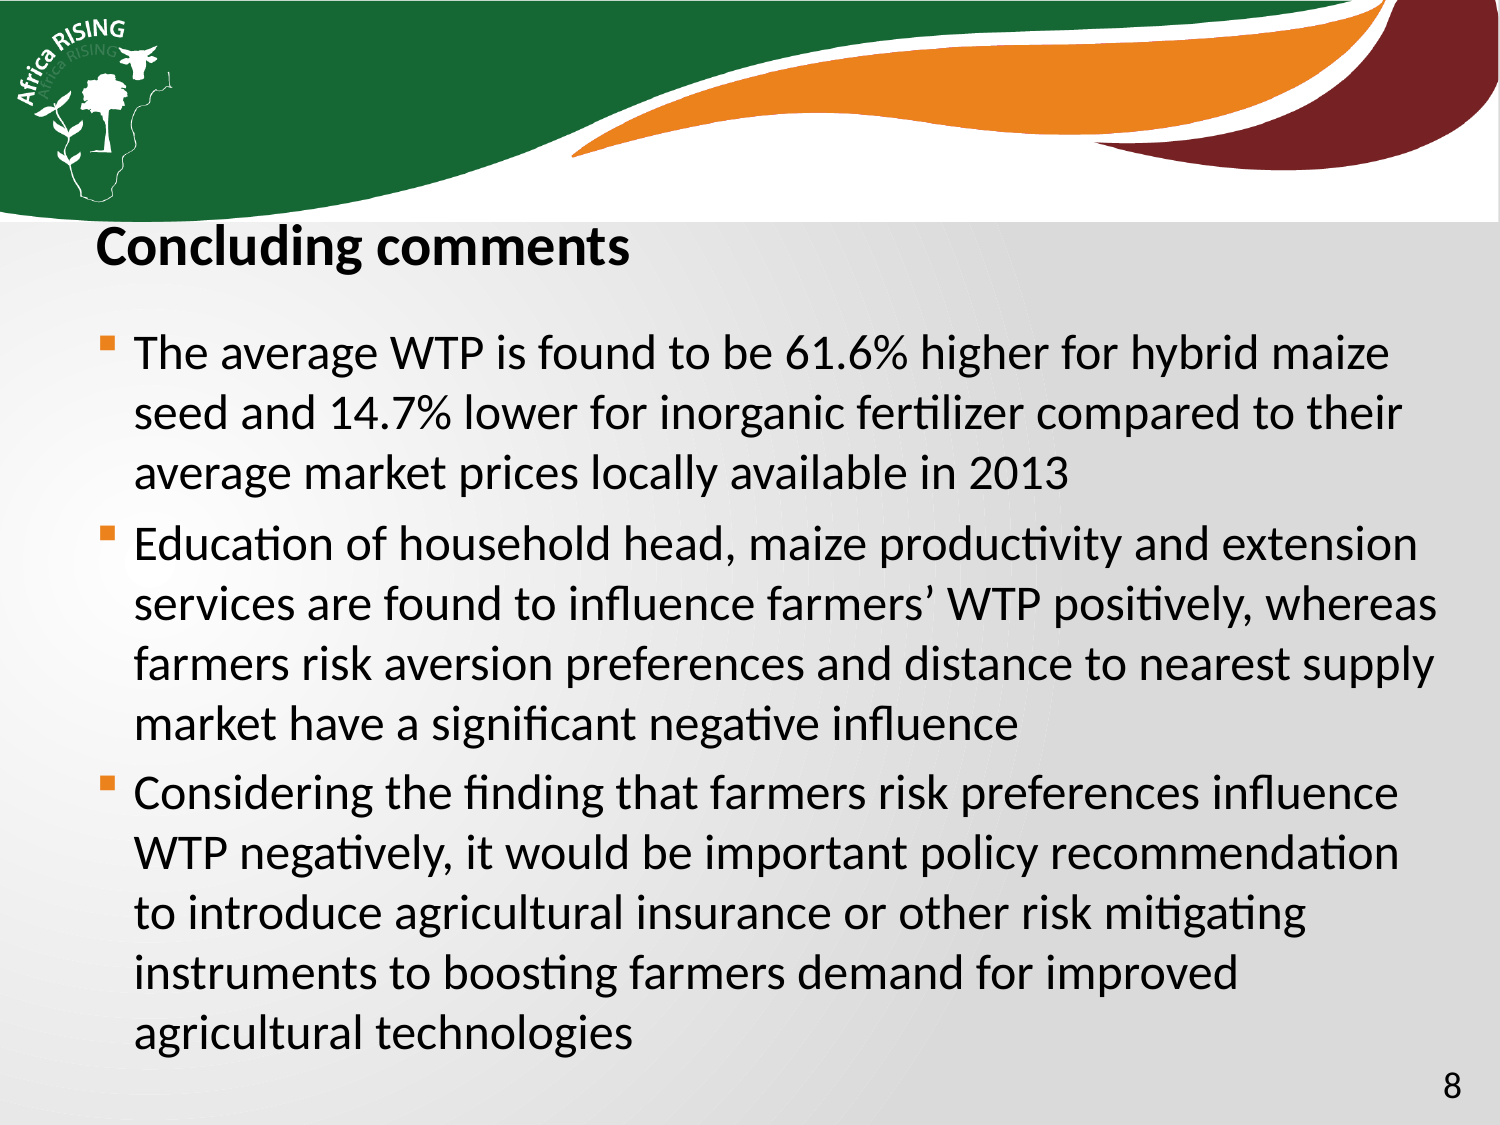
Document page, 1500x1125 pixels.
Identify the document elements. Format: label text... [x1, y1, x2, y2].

list The average WTP is found to be 61.6% higher for hybrid maize seed and 14.7% lower for inorganic fertilizer compared to their average market prices locally available in 2013 Education of household head, maize productivity and extension services are found to influence farmers’ WTP positively, whereas farmers risk aversion preferences and distance to nearest supply market have a significant negative influence Considering the finding that farmers risk preferences influence WTP negatively, it would be important policy recommendation to introduce agricultural insurance or other risk mitigating instruments to boosting farmers demand for improved agricultural technologies [62, 312, 1463, 1088]
slide_number 8 [1424, 1049, 1500, 1116]
picture [0, 0, 1499, 222]
list Concluding comments [62, 200, 1463, 312]
